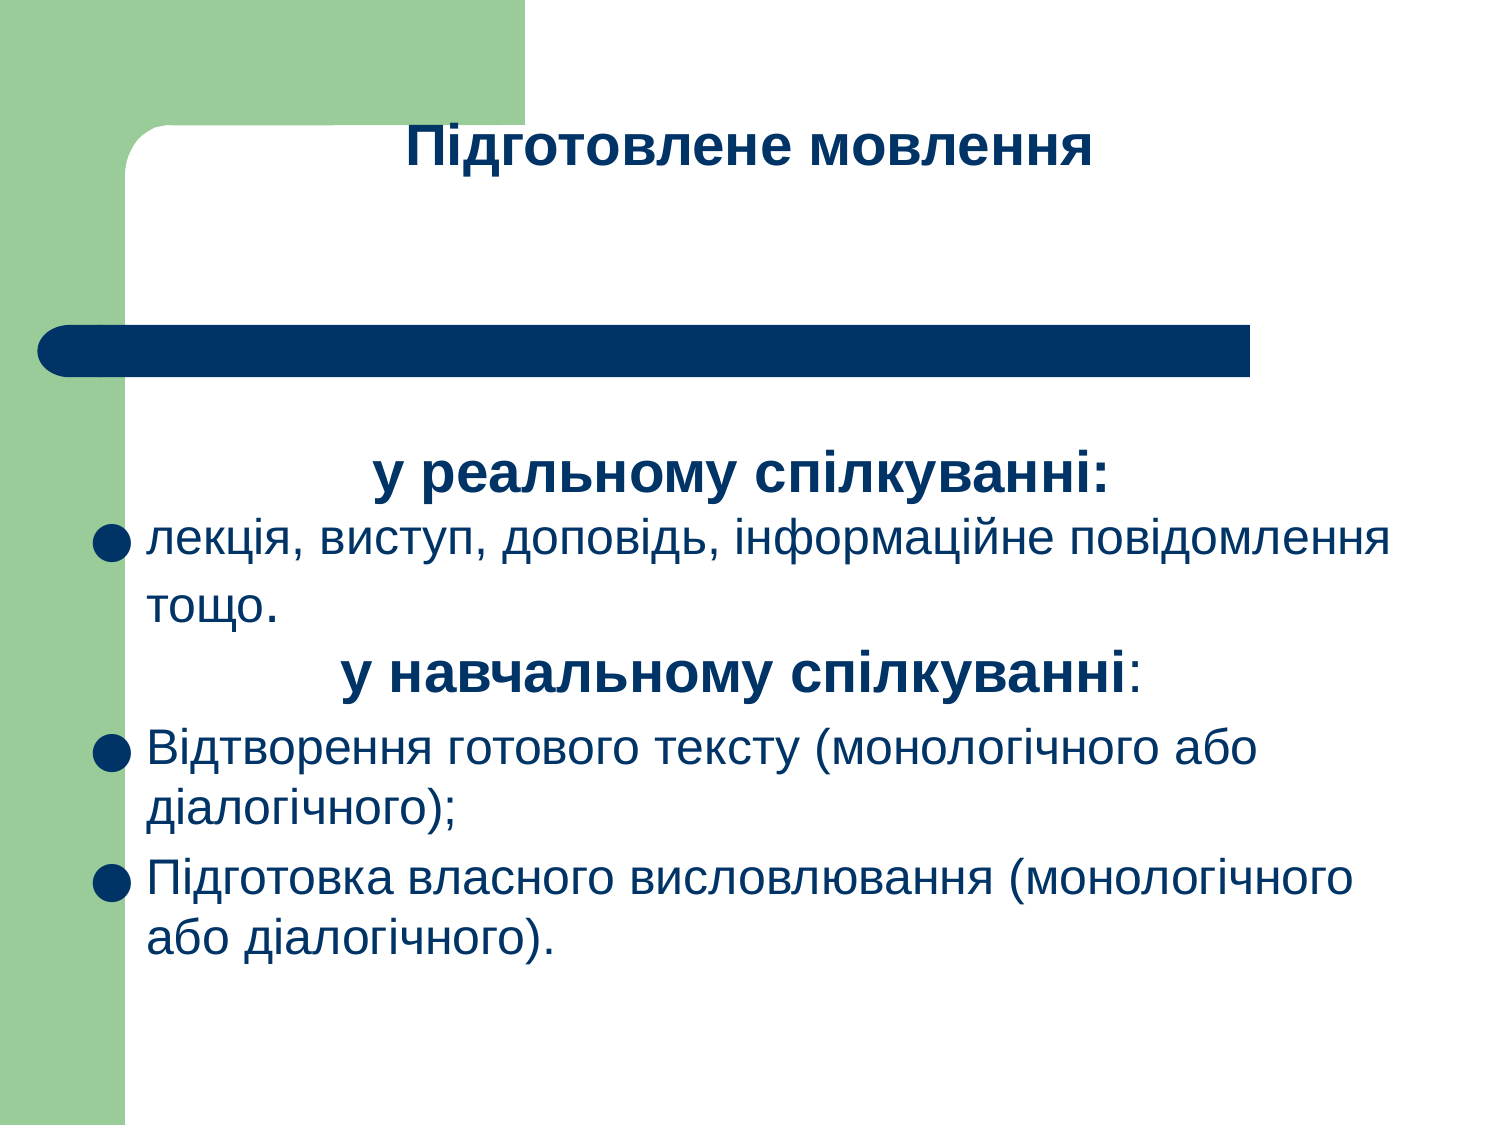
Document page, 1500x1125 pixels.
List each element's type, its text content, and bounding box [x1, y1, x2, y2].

list Підготовлене мовлення у реальному спілкуванні: лекція, виступ, доповідь, інформаційне повідомлення тощо. у навчальному спілкуванні: Відтворення готового тексту (монологічного або діалогічного); Підготовка власного висловлювання (монологічного або діалогічного). [75, 99, 1425, 1050]
